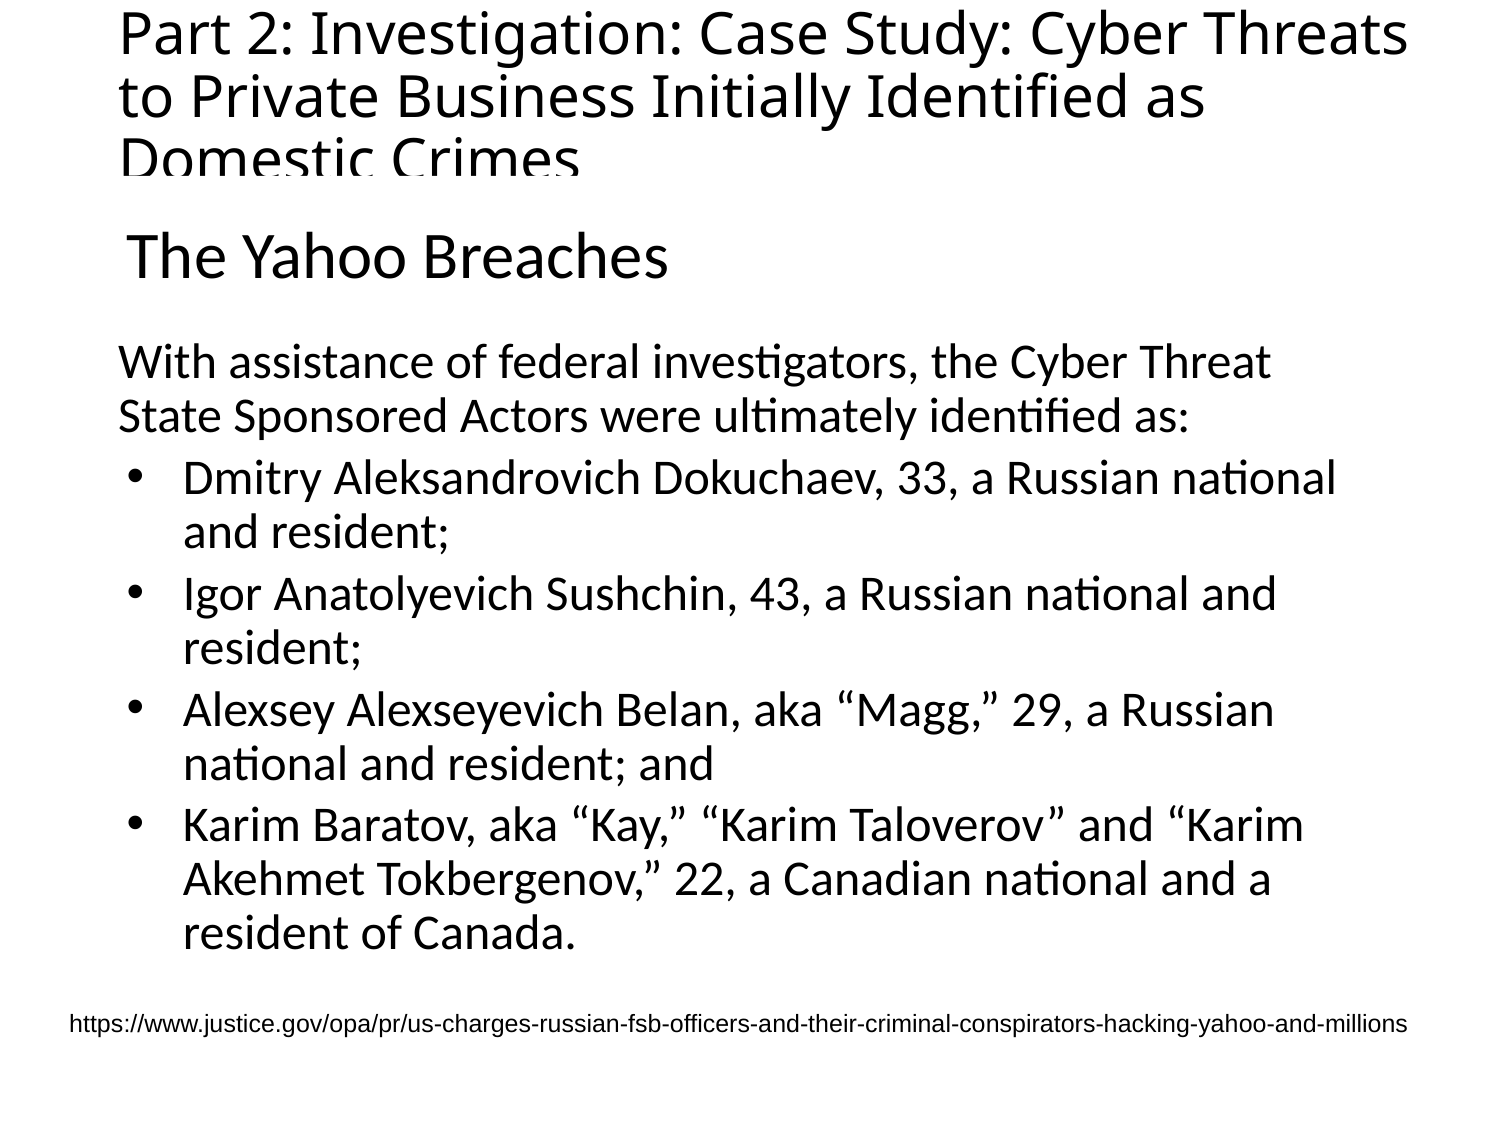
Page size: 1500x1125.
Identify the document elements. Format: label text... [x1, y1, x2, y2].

list The Yahoo Breaches With assistance of federal investigators, the Cyber Threat State Sponsored Actors were ultimately identified as: Dmitry Aleksandrovich Dokuchaev, 33, a Russian national and resident; Igor Anatolyevich Sushchin, 43, a Russian national and resident; Alexsey Alexseyevich Belan, aka “Magg,” 29, a Russian national and resident; and Karim Baratov, aka “Kay,” “Karim Taloverov” and “Karim Akehmet Tokbergenov,” 22, a Canadian national and a resident of Canada. [102, 175, 1398, 1000]
title Part 2: Investigation: Case Study: Cyber Threats to Private Business Initially Identified as Domestic Crimes [102, 21, 1433, 177]
text_box https://www.justice.gov/opa/pr/us-charges-russian-fsb-officers-and-their-criminal-conspirators-hacking-yahoo-and-millions [54, 1000, 1446, 1045]
